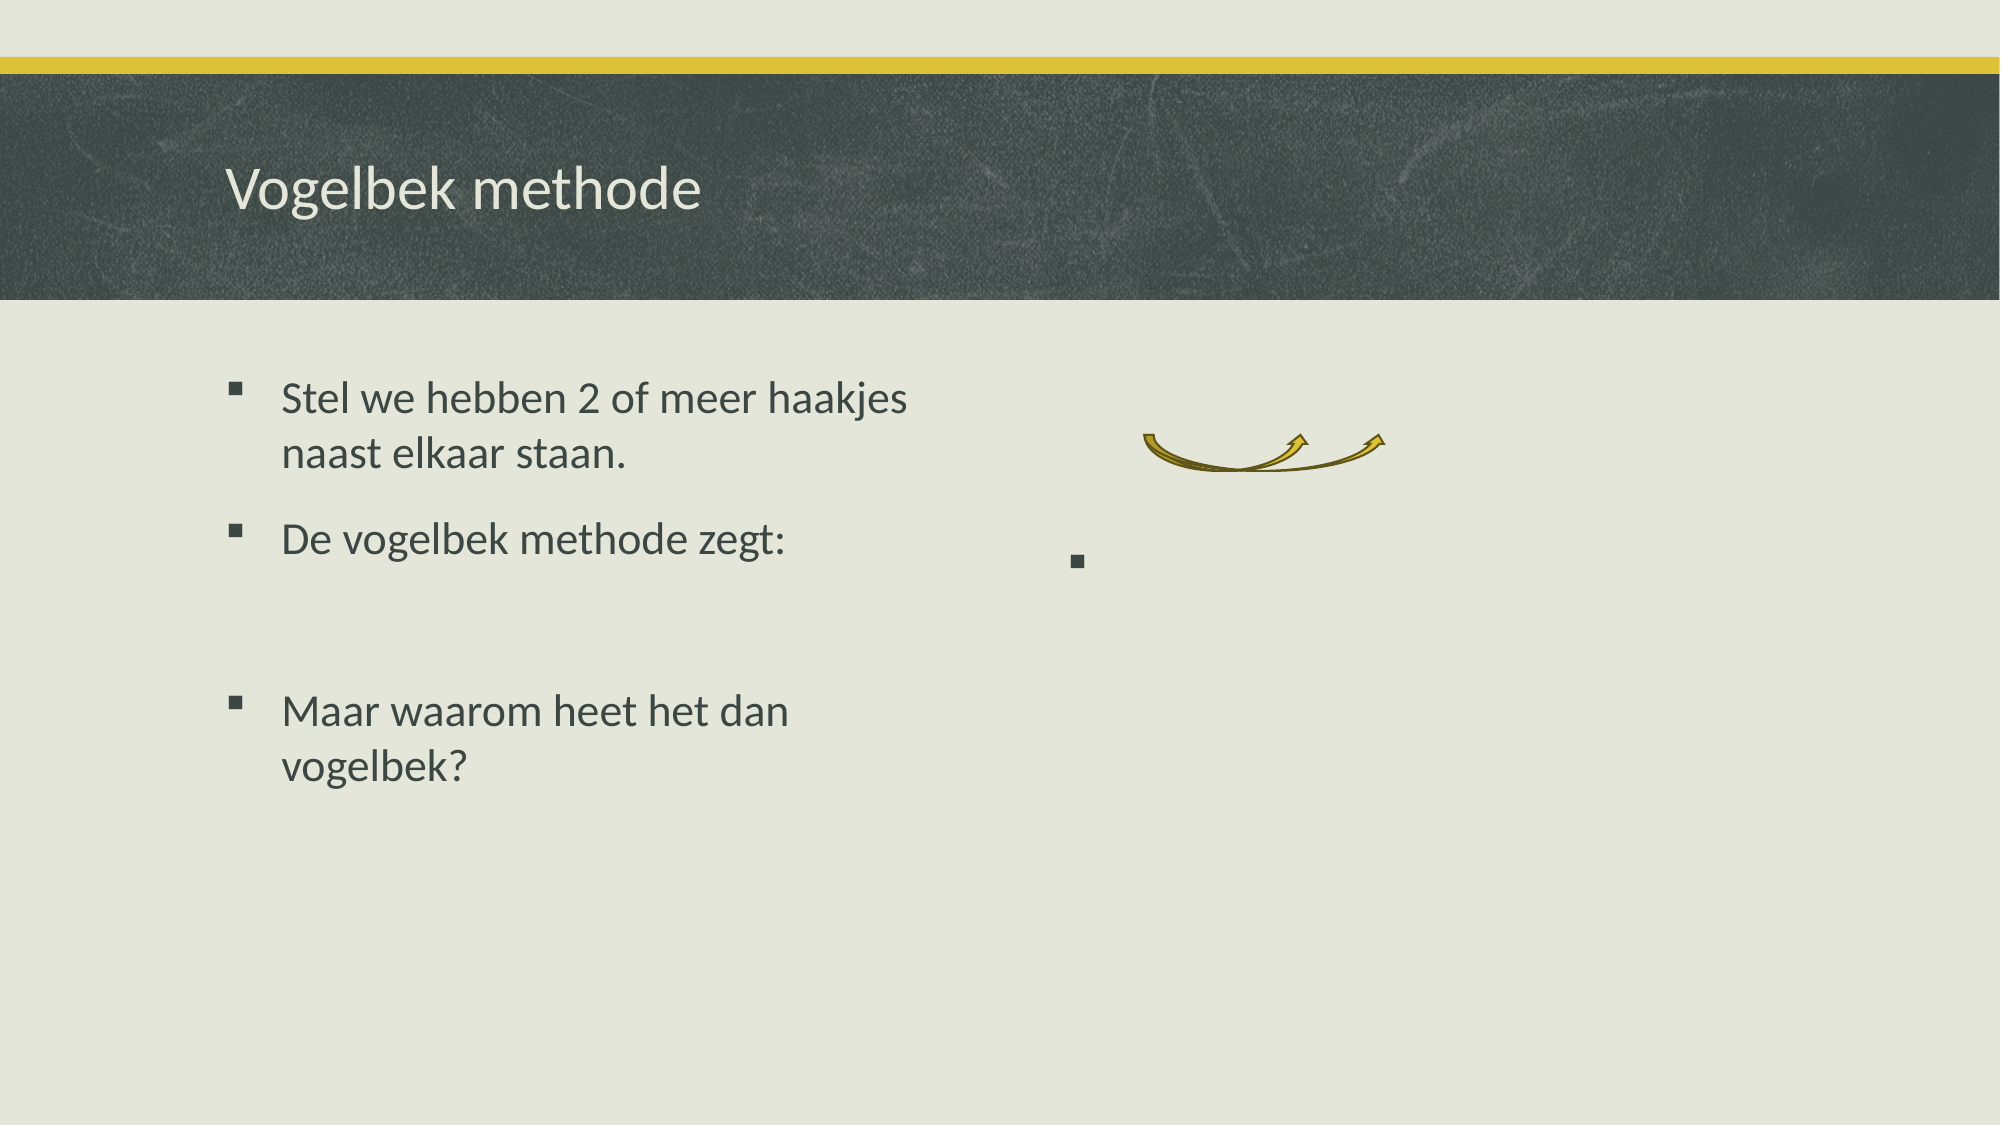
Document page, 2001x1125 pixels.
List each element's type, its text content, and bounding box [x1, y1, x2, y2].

text_box [1243, 433, 1310, 469]
text_box [1143, 433, 1386, 472]
picture [0, 74, 2000, 300]
title Vogelbek methode [210, 76, 1790, 300]
text_box [1144, 441, 1232, 472]
